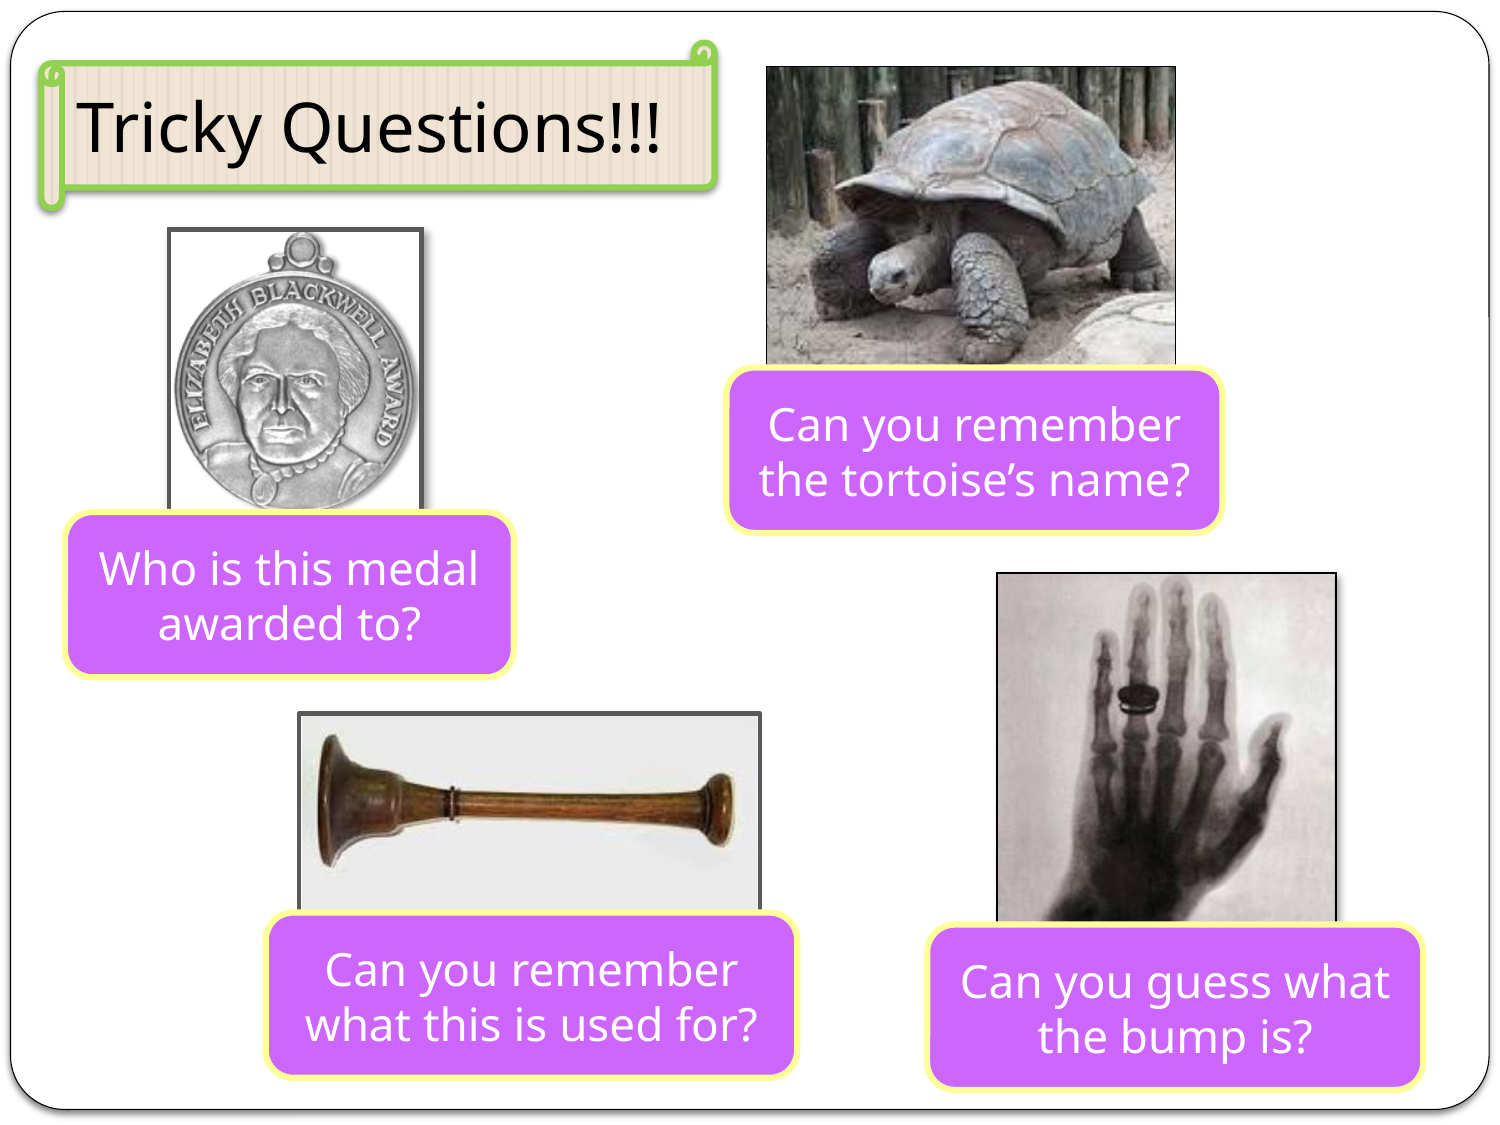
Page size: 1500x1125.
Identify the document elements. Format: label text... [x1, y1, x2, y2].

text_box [926, 573, 1424, 1091]
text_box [265, 715, 798, 1079]
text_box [64, 231, 514, 678]
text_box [726, 66, 1223, 534]
text_box Tricky Questions!!! [40, 41, 716, 209]
